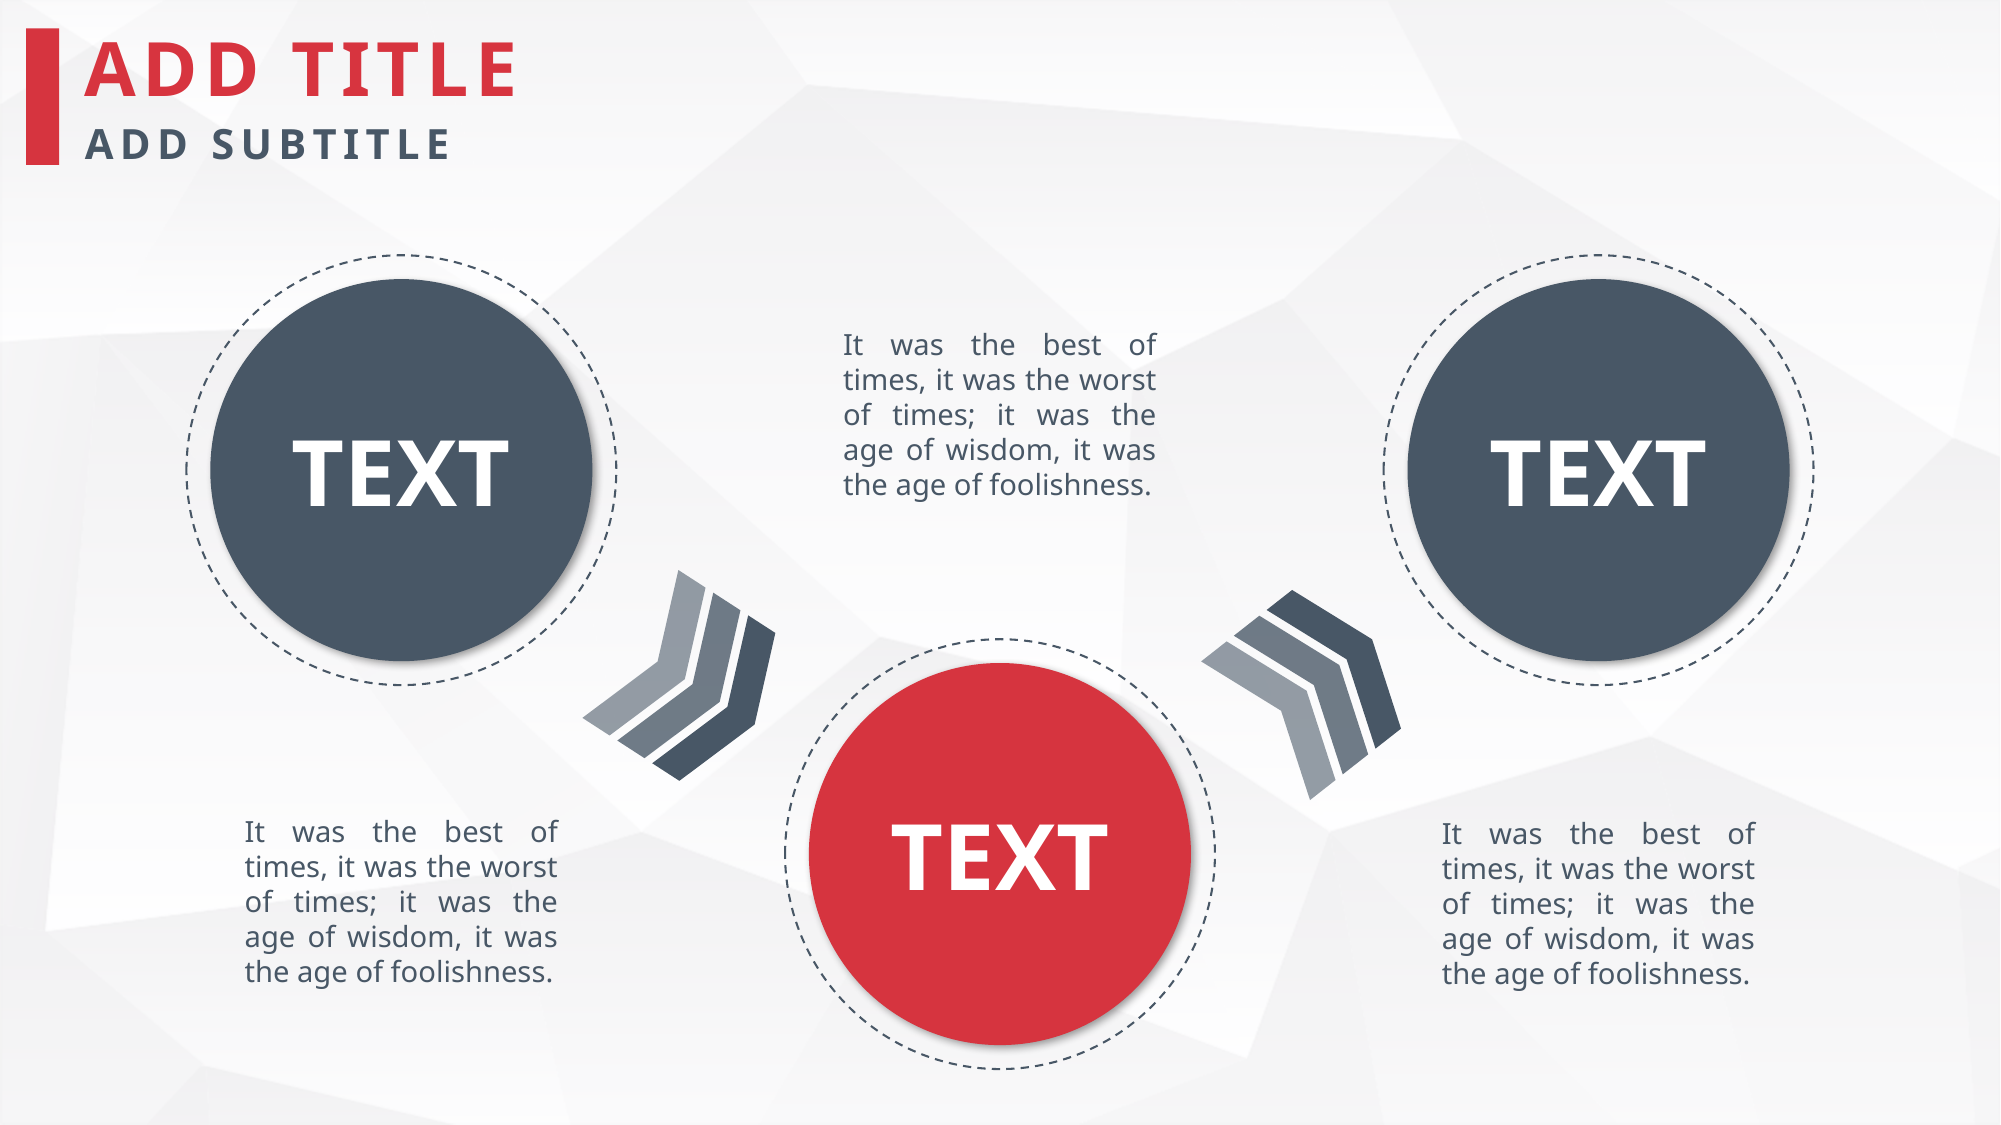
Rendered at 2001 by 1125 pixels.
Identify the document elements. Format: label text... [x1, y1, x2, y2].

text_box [1383, 255, 1814, 686]
text_box It was the best of times, it was the worst of times; it was the age of wisdom, it was the age of foolishness. [828, 318, 1172, 509]
text_box It was the best of times, it was the worst of times; it was the age of wisdom, it was the age of foolishness. [229, 805, 573, 996]
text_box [785, 639, 1215, 1070]
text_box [618, 596, 767, 773]
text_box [186, 255, 617, 686]
text_box It was the best of times, it was the worst of times; it was the age of wisdom, it was the age of foolishness. [1427, 807, 1771, 998]
picture [0, 0, 2001, 1125]
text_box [1239, 596, 1388, 774]
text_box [26, 14, 592, 177]
